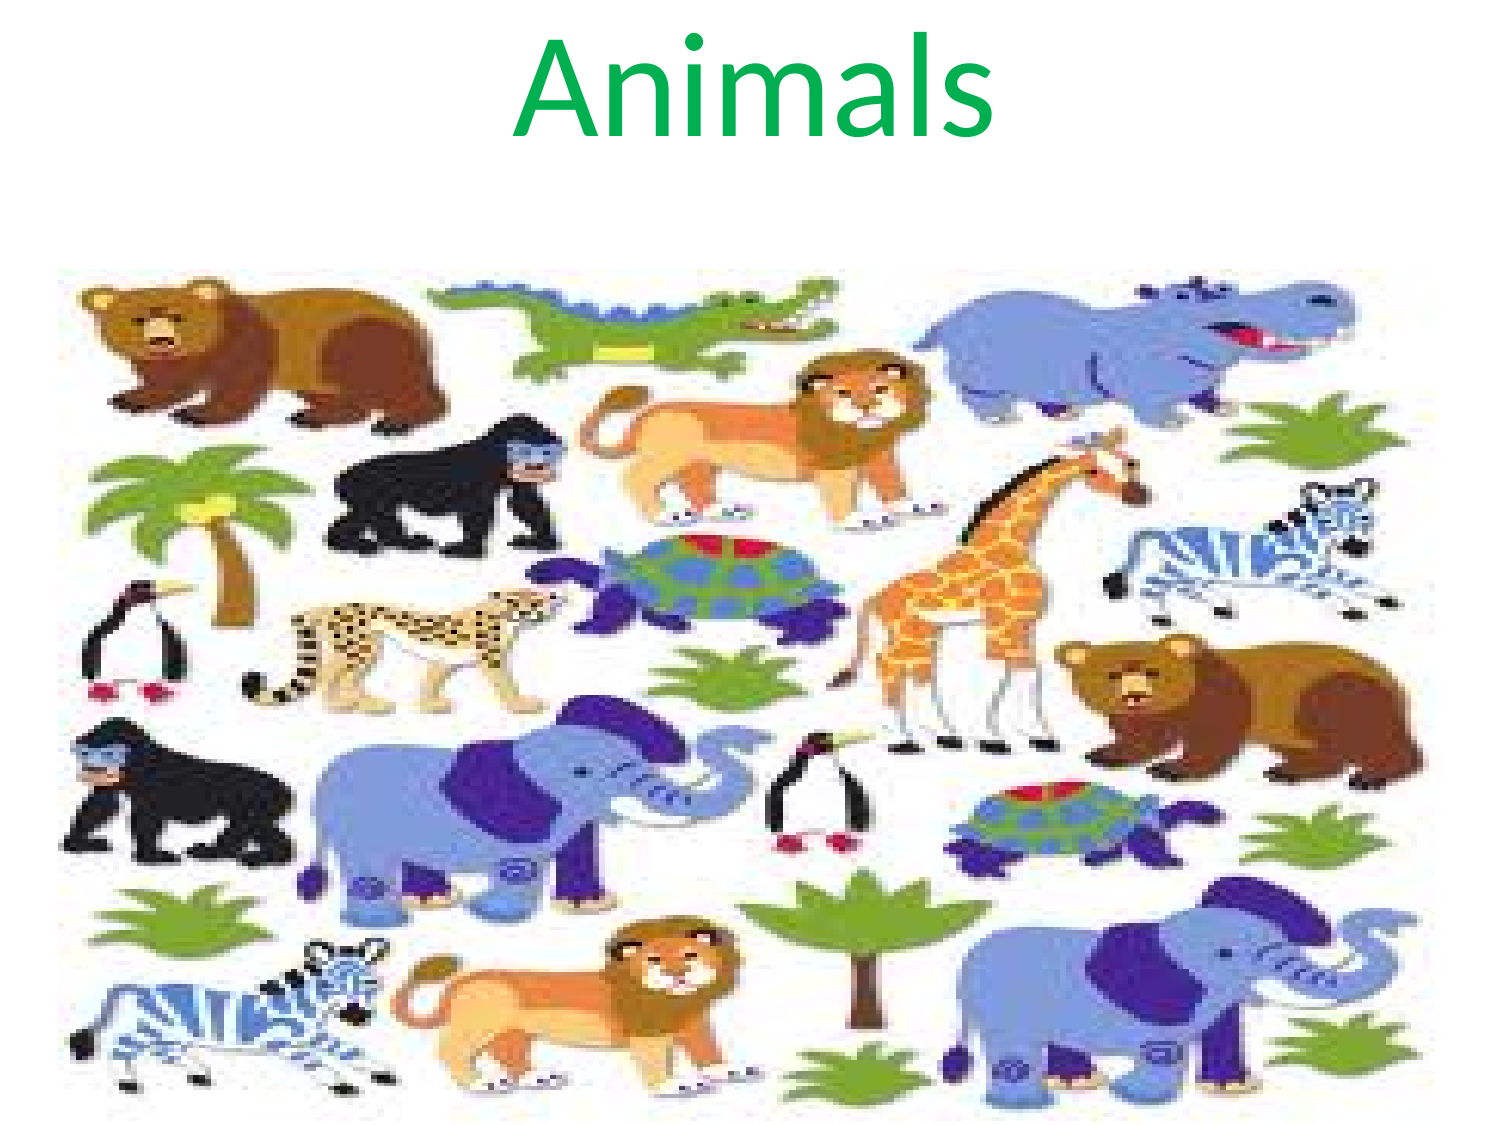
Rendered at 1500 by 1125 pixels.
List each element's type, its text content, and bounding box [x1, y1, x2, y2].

picture [58, 269, 1442, 1125]
title Animals [117, 0, 1393, 153]
